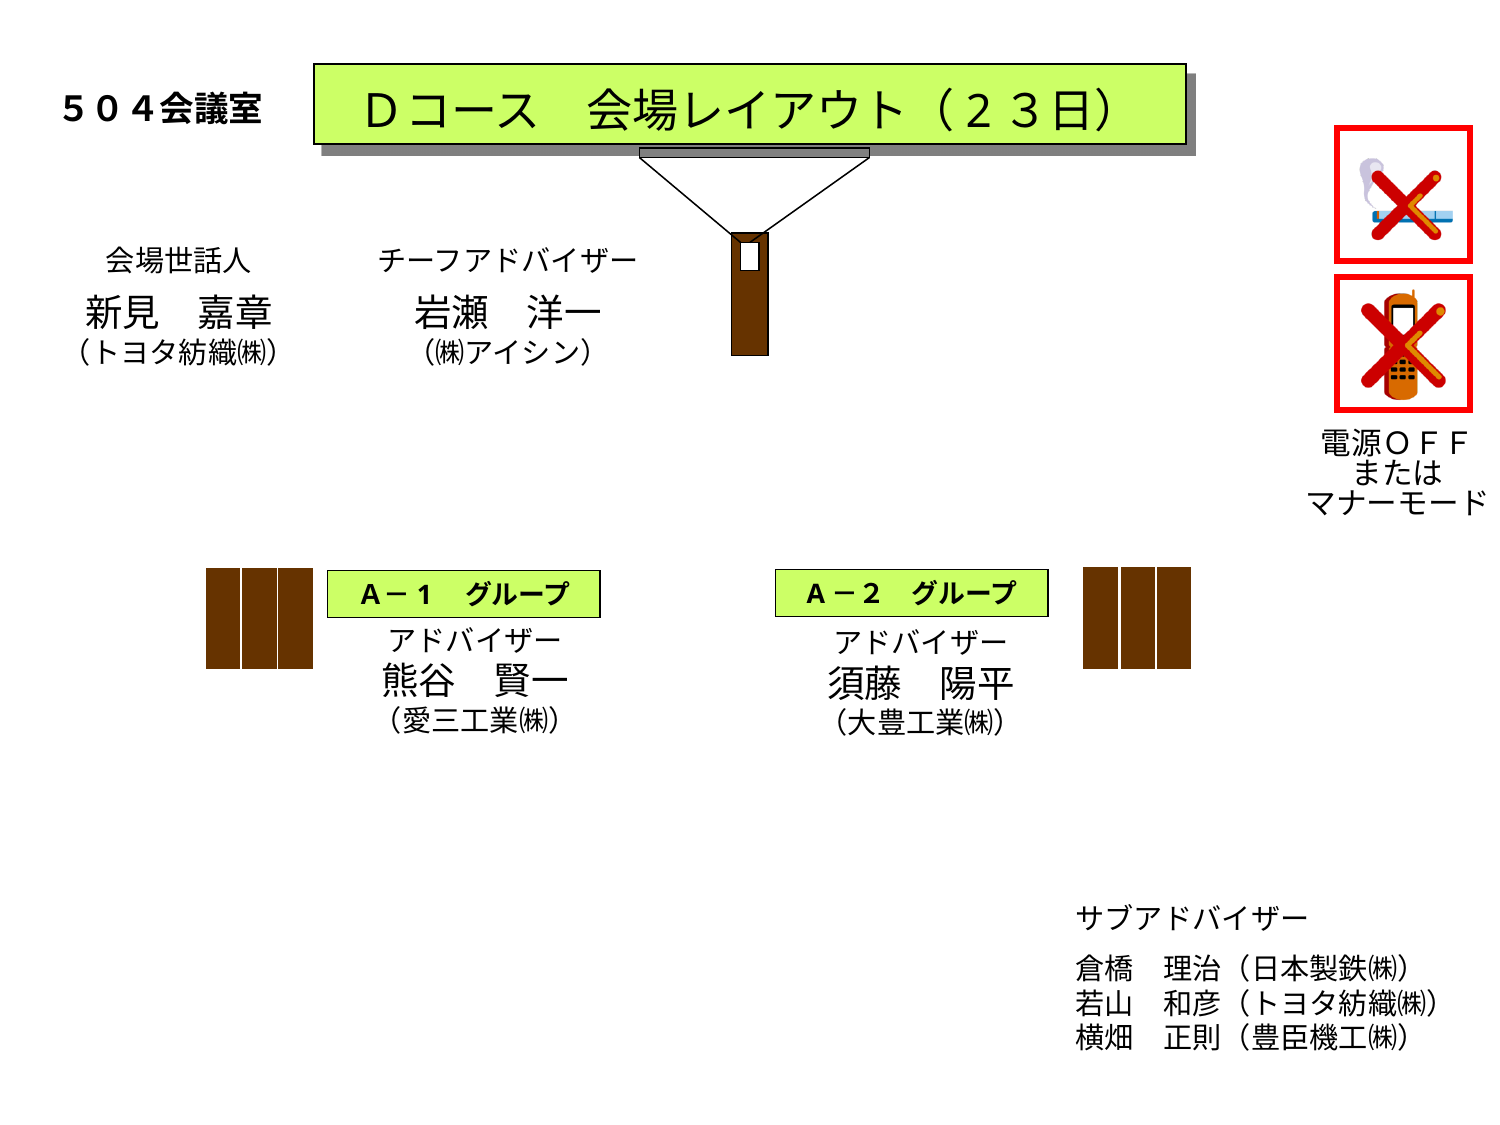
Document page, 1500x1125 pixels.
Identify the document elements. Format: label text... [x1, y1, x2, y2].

text_box 会場世話人 新見 嘉章 （トヨタ紡織㈱） [15, 235, 343, 377]
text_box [639, 147, 870, 356]
picture [1340, 131, 1468, 259]
text_box ５０４会議室 [41, 79, 314, 137]
text_box Ｄコース 会場レイアウト（2３日） [313, 64, 1186, 145]
text_box 電源ＯＦＦ または マナーモード [1263, 403, 1500, 557]
text_box サブアドバイザー 倉橋 理治（日本製鉄㈱） 若山 和彦（トヨタ紡織㈱） 横畑 正則（豊臣機工㈱） [1060, 893, 1471, 1063]
text_box アドバイザー 熊谷 賢一 （愛三工業㈱） [327, 614, 623, 745]
text_box アドバイザー 須藤 陽平 （大豊工業㈱） [773, 617, 1069, 747]
picture [1340, 280, 1468, 408]
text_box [1082, 565, 1192, 670]
text_box A－２ グループ [775, 569, 1049, 617]
text_box Ａ－1 グループ [327, 570, 601, 618]
text_box チーフアドバイザー 岩瀬 洋一 （㈱アイシン） [344, 235, 672, 377]
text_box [204, 566, 315, 671]
